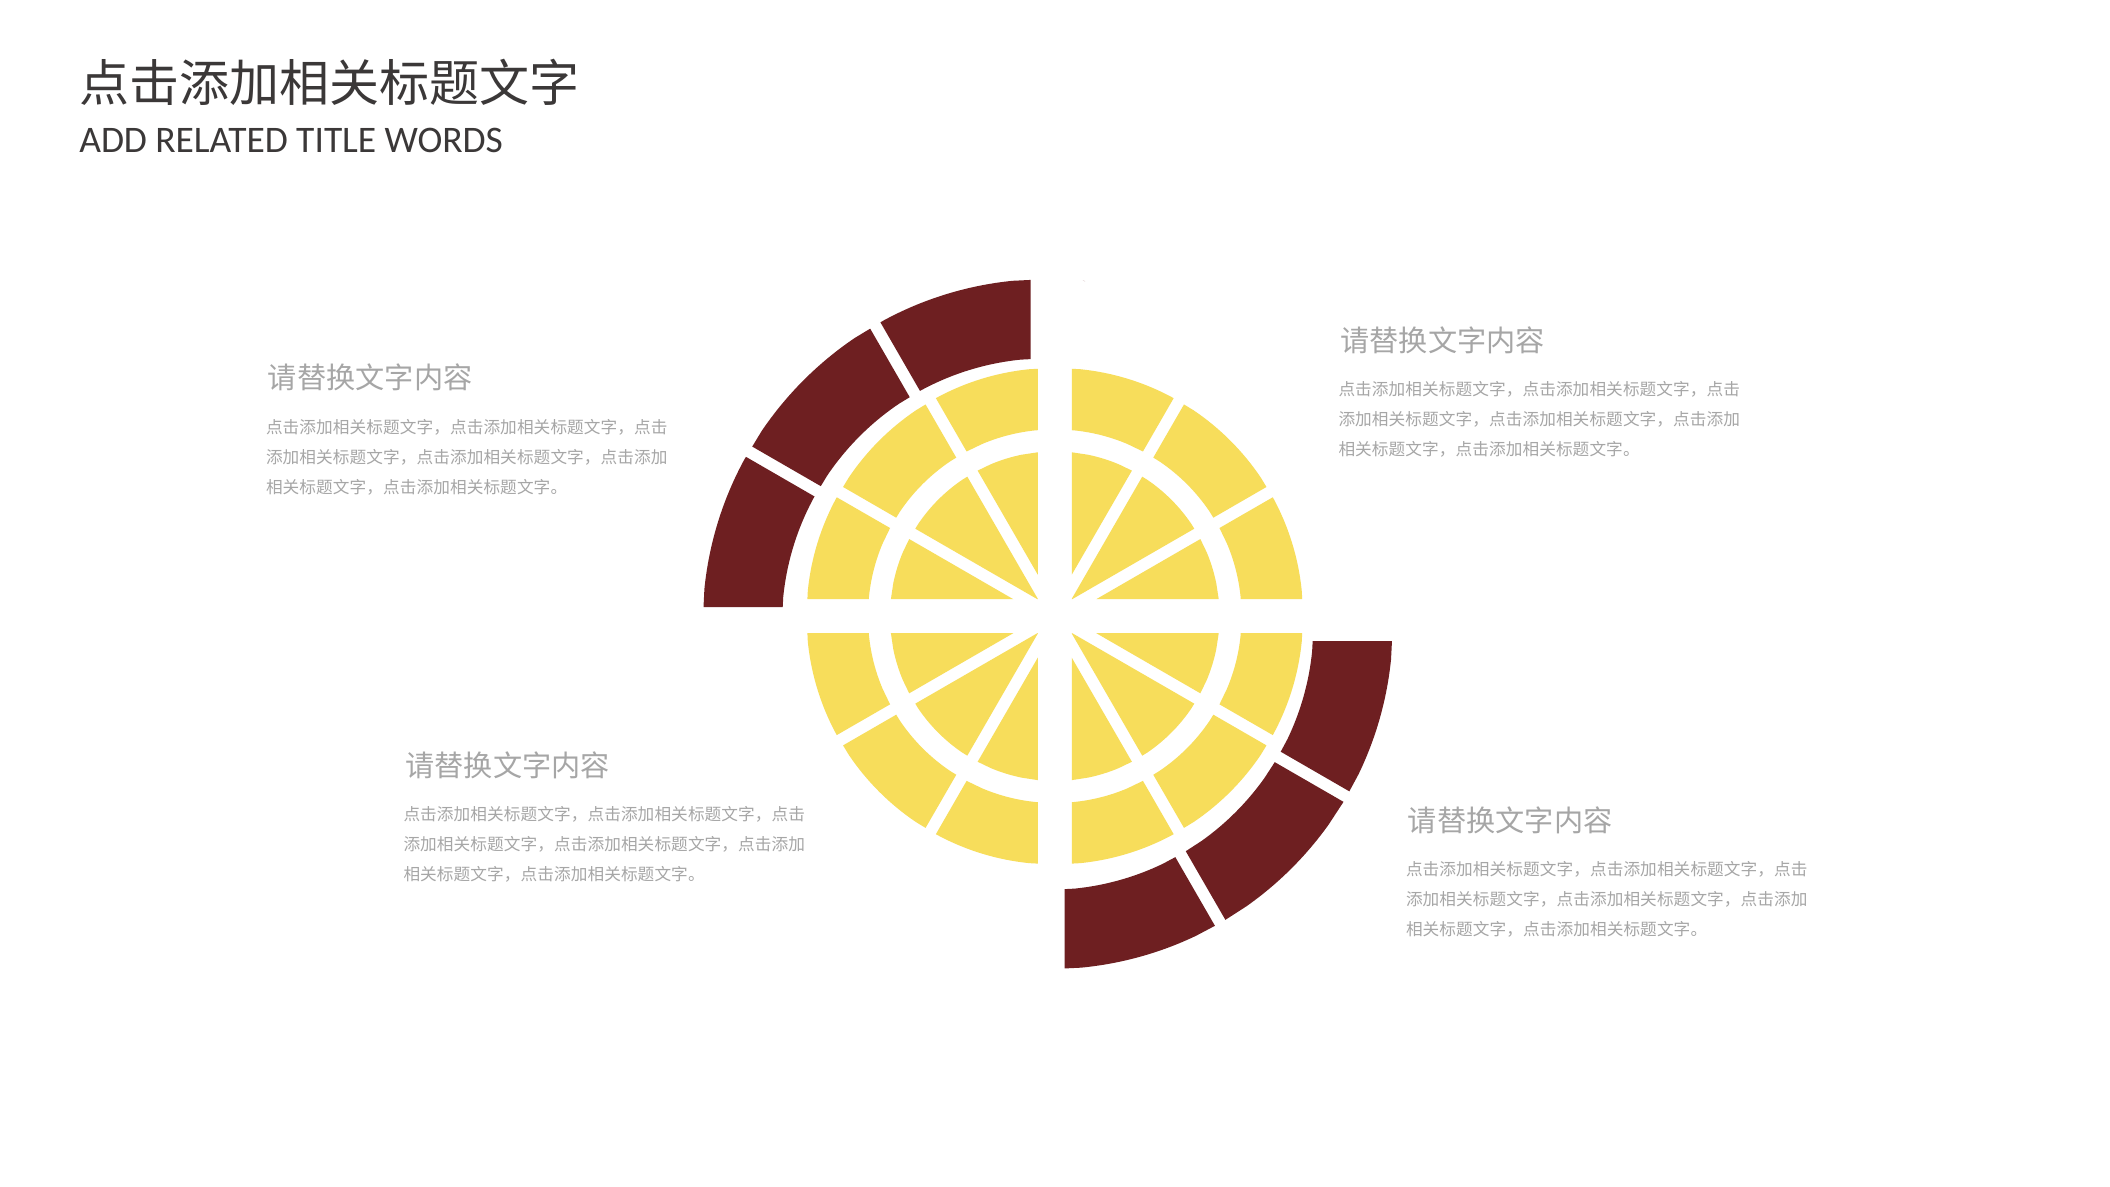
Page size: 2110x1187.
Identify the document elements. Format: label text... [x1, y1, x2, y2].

text_box [750, 327, 912, 488]
text_box [702, 455, 816, 609]
text_box [1070, 367, 1176, 453]
text_box 点击添加相关标题文字，点击添加相关标题文字，点击添加相关标题文字，点击添加相关标题文字，点击添加相关标题文字，点击添加相关标题文字。 [389, 787, 825, 892]
text_box [1218, 495, 1304, 601]
text_box 点击添加相关标题文字，点击添加相关标题文字，点击添加相关标题文字，点击添加相关标题文字，点击添加相关标题文字，点击添加相关标题文字。 [1391, 842, 1827, 947]
text_box 请替换文字内容 [1392, 787, 1791, 846]
text_box [879, 278, 1032, 393]
text_box [976, 451, 1039, 579]
text_box 请替换文字内容 [1324, 307, 1724, 366]
text_box [841, 403, 958, 520]
text_box [841, 713, 958, 830]
text_box [889, 537, 1018, 601]
text_box [1092, 537, 1220, 601]
text_box 请替换文字内容 [252, 345, 651, 403]
text_box [1151, 403, 1268, 520]
text_box [934, 779, 1039, 865]
text_box [934, 367, 1039, 453]
text_box 点击添加相关标题文字，点击添加相关标题文字，点击添加相关标题文字，点击添加相关标题文字，点击添加相关标题文字，点击添加相关标题文字。 [251, 399, 687, 504]
text_box [1070, 475, 1196, 601]
text_box [1279, 640, 1394, 793]
text_box [1070, 653, 1134, 782]
text_box [1070, 779, 1176, 865]
text_box 点击添加相关标题文字，点击添加相关标题文字，点击添加相关标题文字，点击添加相关标题文字，点击添加相关标题文字，点击添加相关标题文字。 [1324, 362, 1760, 467]
text_box [806, 495, 892, 601]
text_box [1151, 713, 1268, 830]
text_box [913, 632, 1039, 758]
text_box [1092, 632, 1220, 695]
text_box [1218, 632, 1304, 737]
text_box [913, 475, 1039, 601]
text_box 请替换文字内容 [389, 732, 789, 791]
text_box [889, 632, 1018, 695]
text_box [1070, 632, 1196, 758]
text_box [1070, 451, 1134, 579]
text_box ADD RELATED TITLE WORDS [63, 107, 520, 169]
text_box [806, 632, 892, 737]
text_box [976, 653, 1039, 782]
text_box [1184, 760, 1345, 922]
text_box 点击添加相关标题文字 [63, 43, 596, 120]
text_box [1063, 855, 1217, 970]
